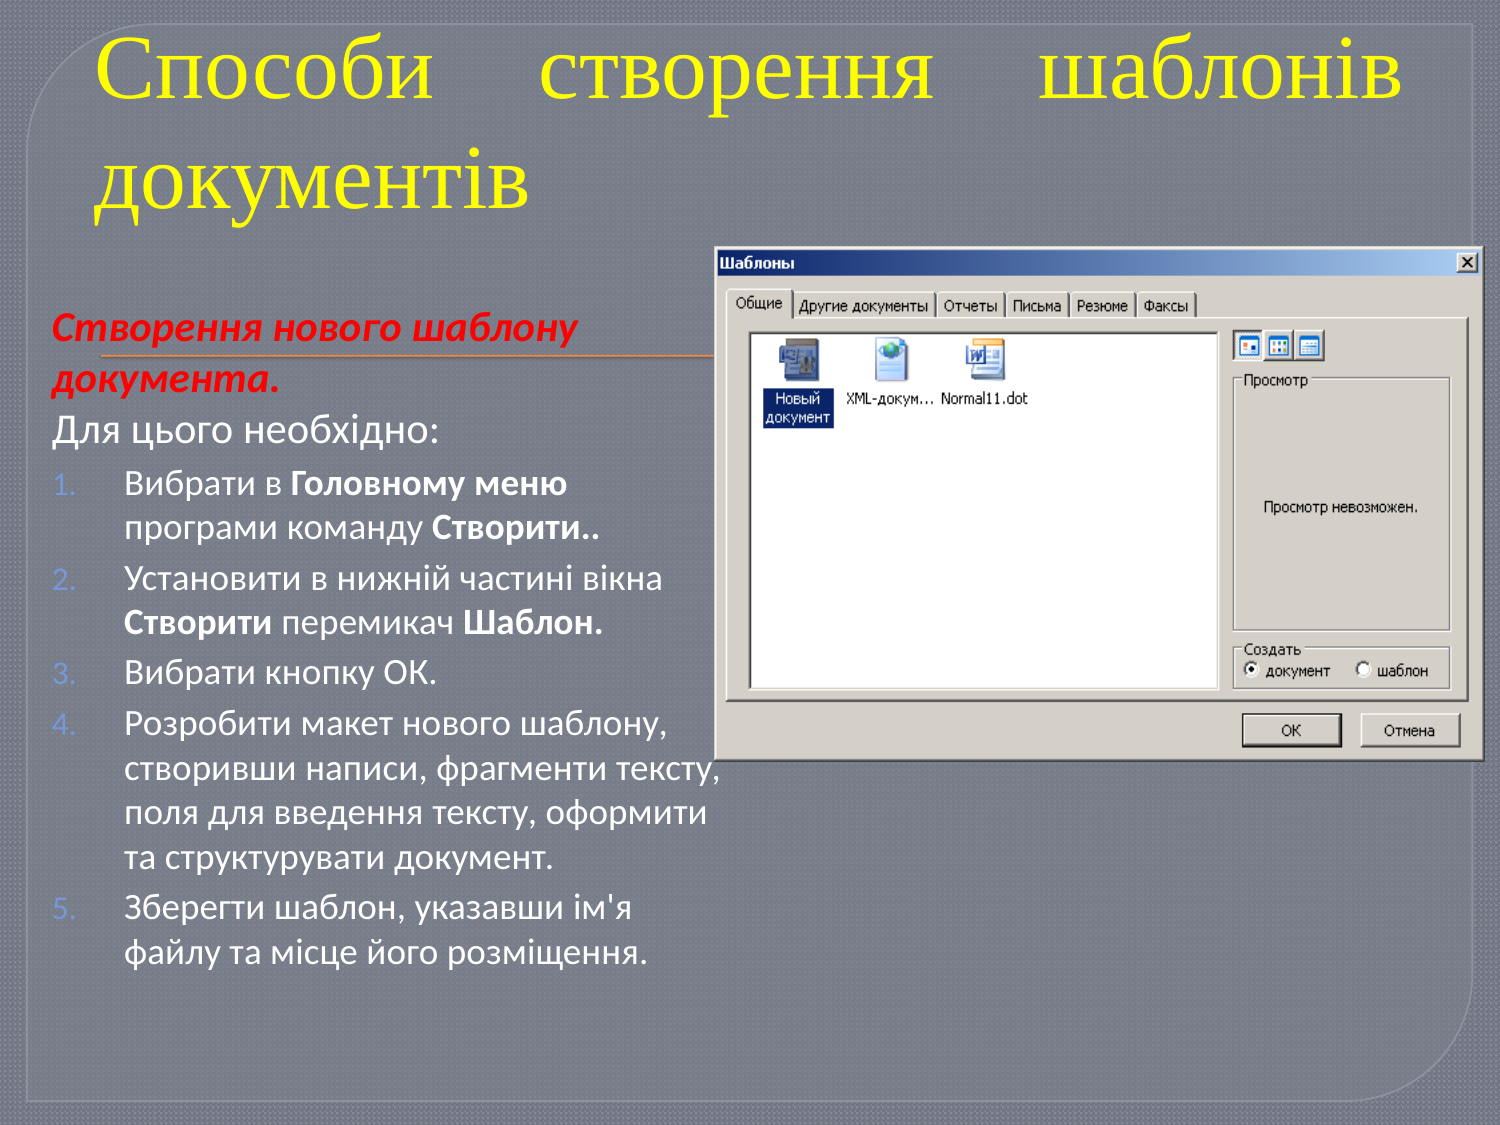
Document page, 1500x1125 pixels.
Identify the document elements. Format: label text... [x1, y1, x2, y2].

list Створення нового шаблону документа. Для цього необхідно: Вибрати в Головному меню програми команду Створити.. Установити в нижній частині вікна Створити перемикач Шаблон. Вибрати кнопку ОК. Розробити макет нового шаблону, створивши написи, фрагменти тексту, поля для введення тексту, оформити та структурувати документ. Зберегти шаблон, указавши ім'я файлу та місце його розміщення. [23, 290, 738, 1020]
picture [714, 245, 1485, 762]
title Способи створення шаблонів документів [70, 46, 1421, 235]
